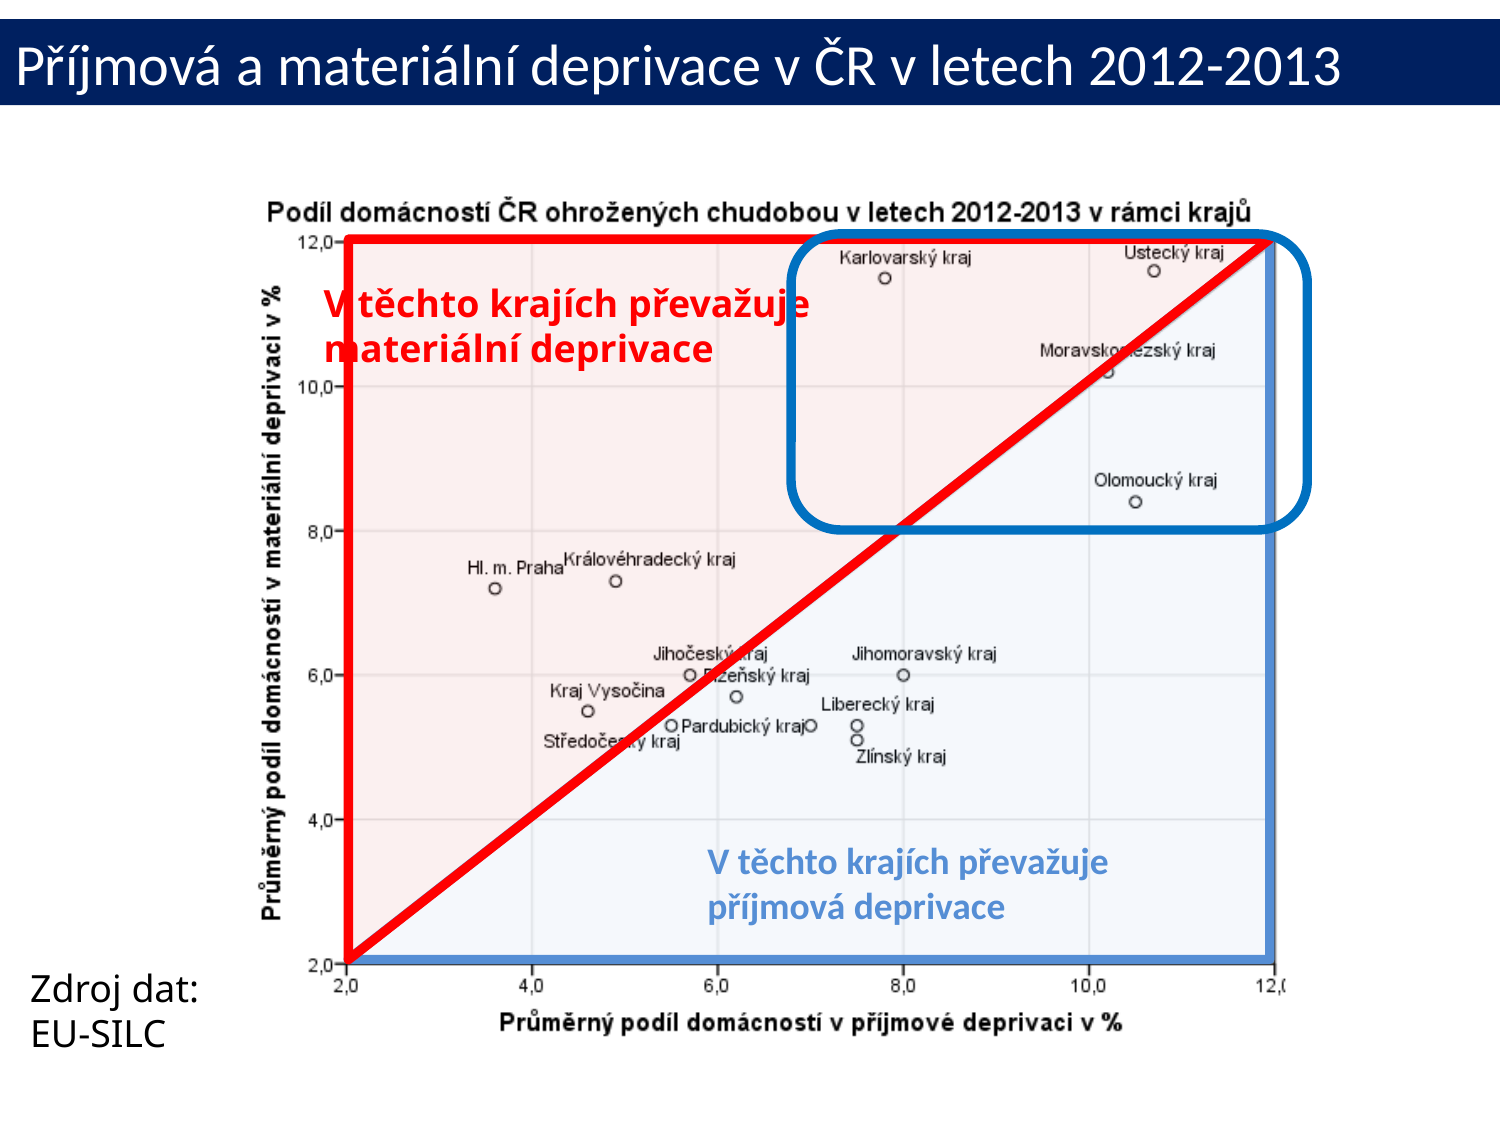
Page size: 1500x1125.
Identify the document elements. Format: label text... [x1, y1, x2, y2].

text_box [1294, 246, 1310, 518]
text_box Zdroj dat: EU-SILC [15, 957, 214, 1062]
picture [229, 148, 1290, 1065]
title Příjmová a materiální deprivace v ČR v letech 2012-2013 [0, 19, 1500, 106]
